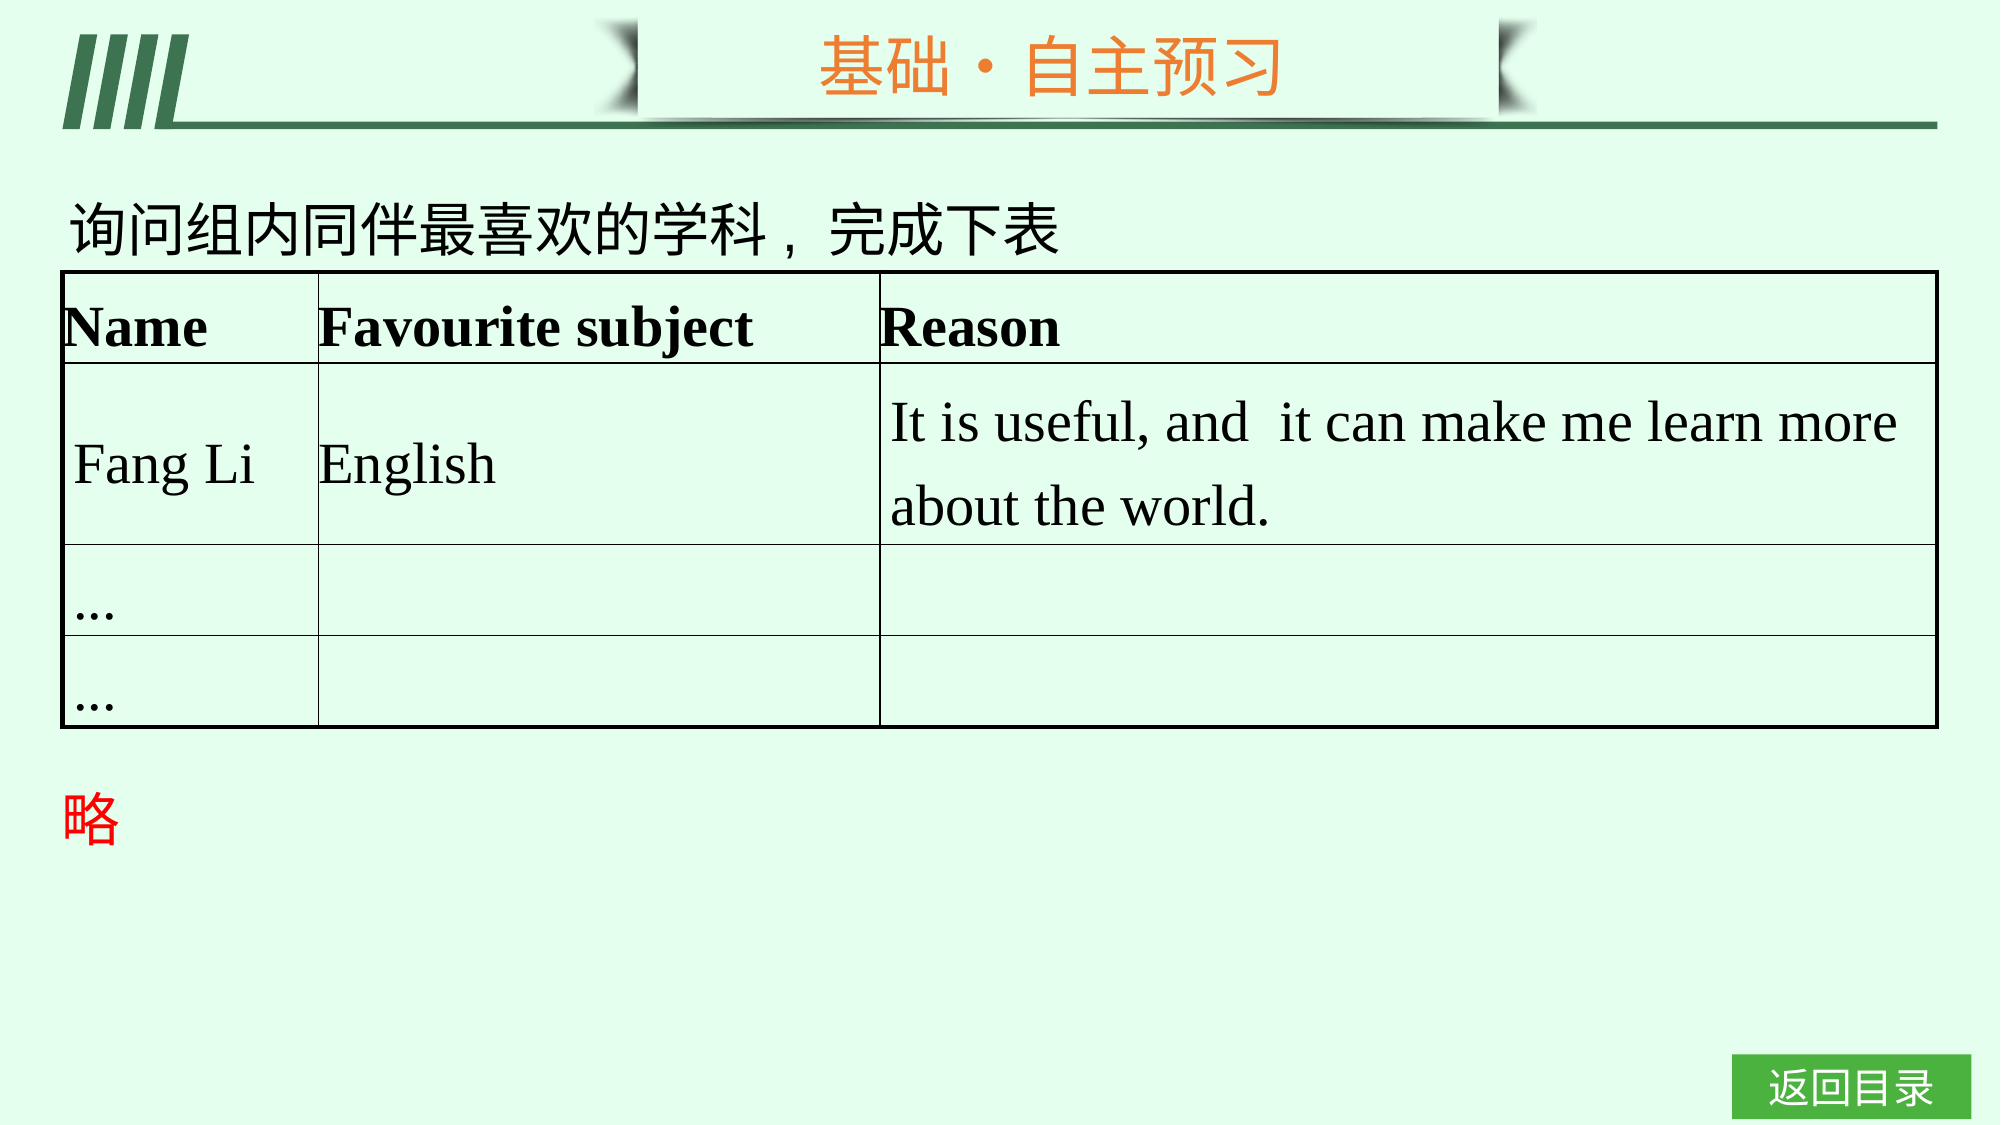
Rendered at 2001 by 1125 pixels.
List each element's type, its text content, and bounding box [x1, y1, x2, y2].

text_box 略 [46, 761, 135, 861]
table_cell [319, 636, 879, 725]
table_header Reason [881, 274, 1935, 362]
table_cell It is useful, and it can make me learn more about the world. [881, 364, 1935, 544]
table_cell [881, 545, 1935, 635]
table_cell English [319, 364, 879, 544]
table_cell ... [65, 545, 318, 635]
text_box 询问组内同伴最喜欢的学科, 完成下表 [54, 164, 1077, 271]
table_cell Fang Li [65, 364, 318, 544]
table_cell ... [65, 636, 318, 725]
table_header Name [65, 274, 318, 362]
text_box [594, 16, 1537, 127]
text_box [62, 34, 1938, 130]
table_cell [881, 636, 1935, 725]
table_header Favourite subject [319, 274, 879, 362]
table_cell [319, 545, 879, 635]
